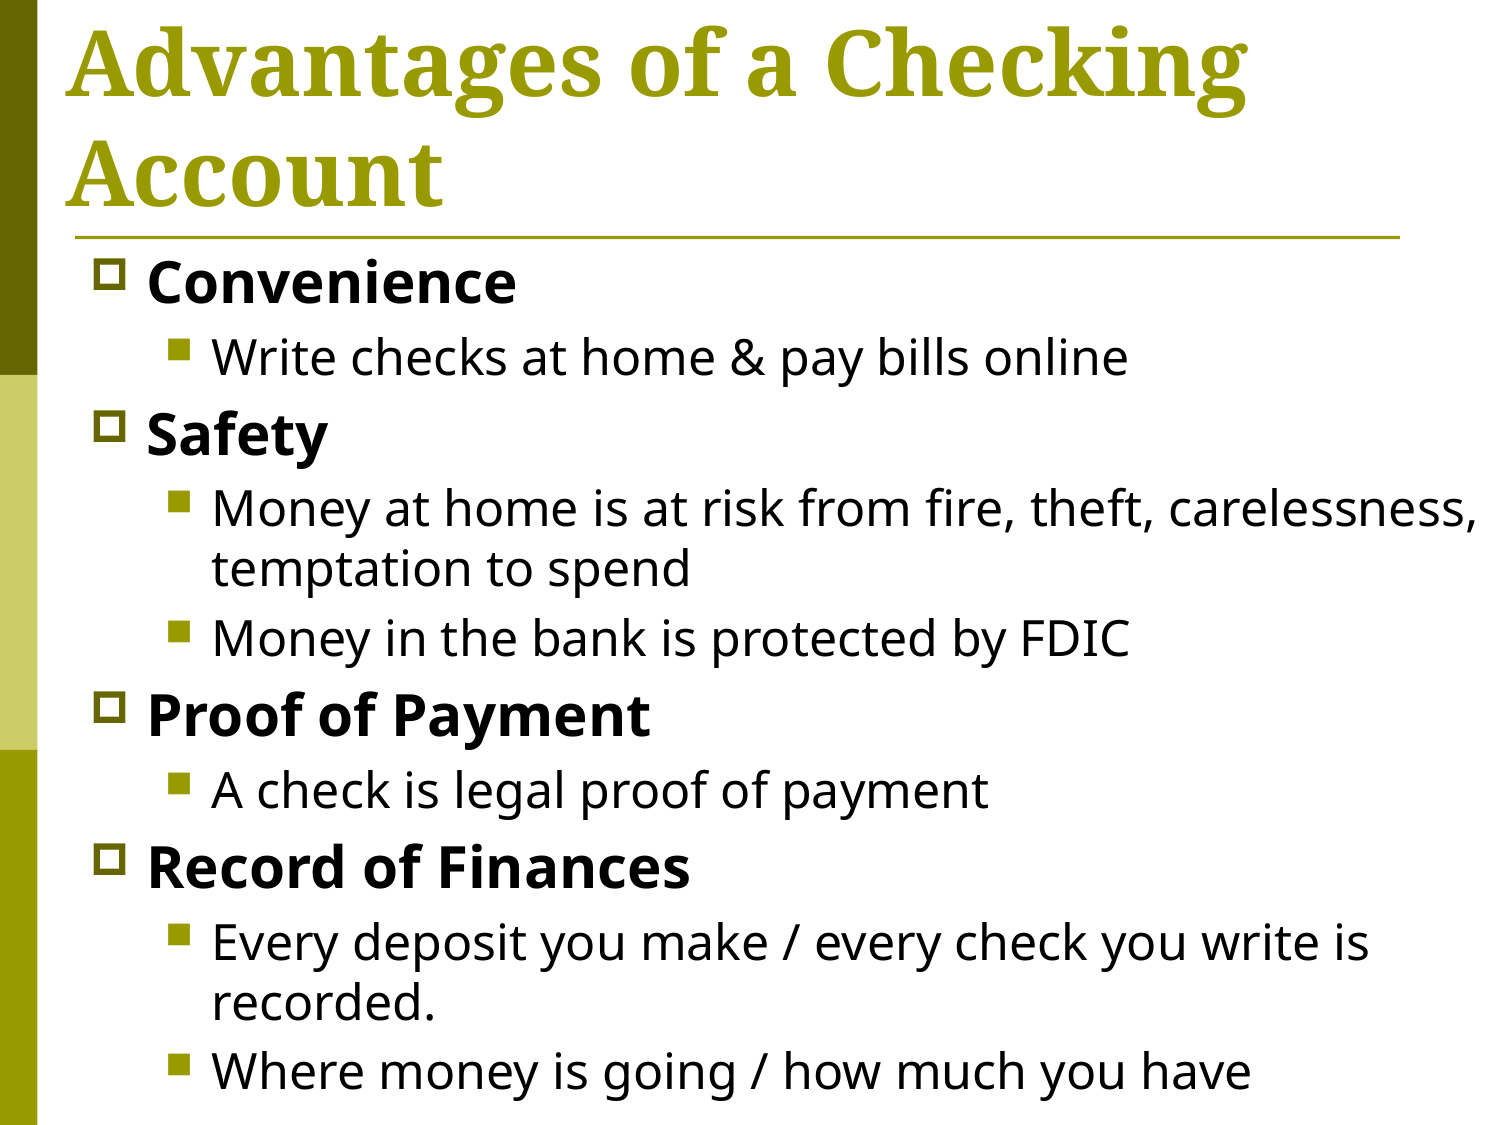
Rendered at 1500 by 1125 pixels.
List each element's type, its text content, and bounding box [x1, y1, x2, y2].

list Convenience Write checks at home & pay bills online Safety Money at home is at risk from fire, theft, carelessness, temptation to spend Money in the bank is protected by FDIC Proof of Payment A check is legal proof of payment Record of Finances Every deposit you make / every check you write is recorded. Where money is going / how much you have [74, 237, 1500, 1063]
title Advantages of a Checking Account [49, 45, 1500, 233]
